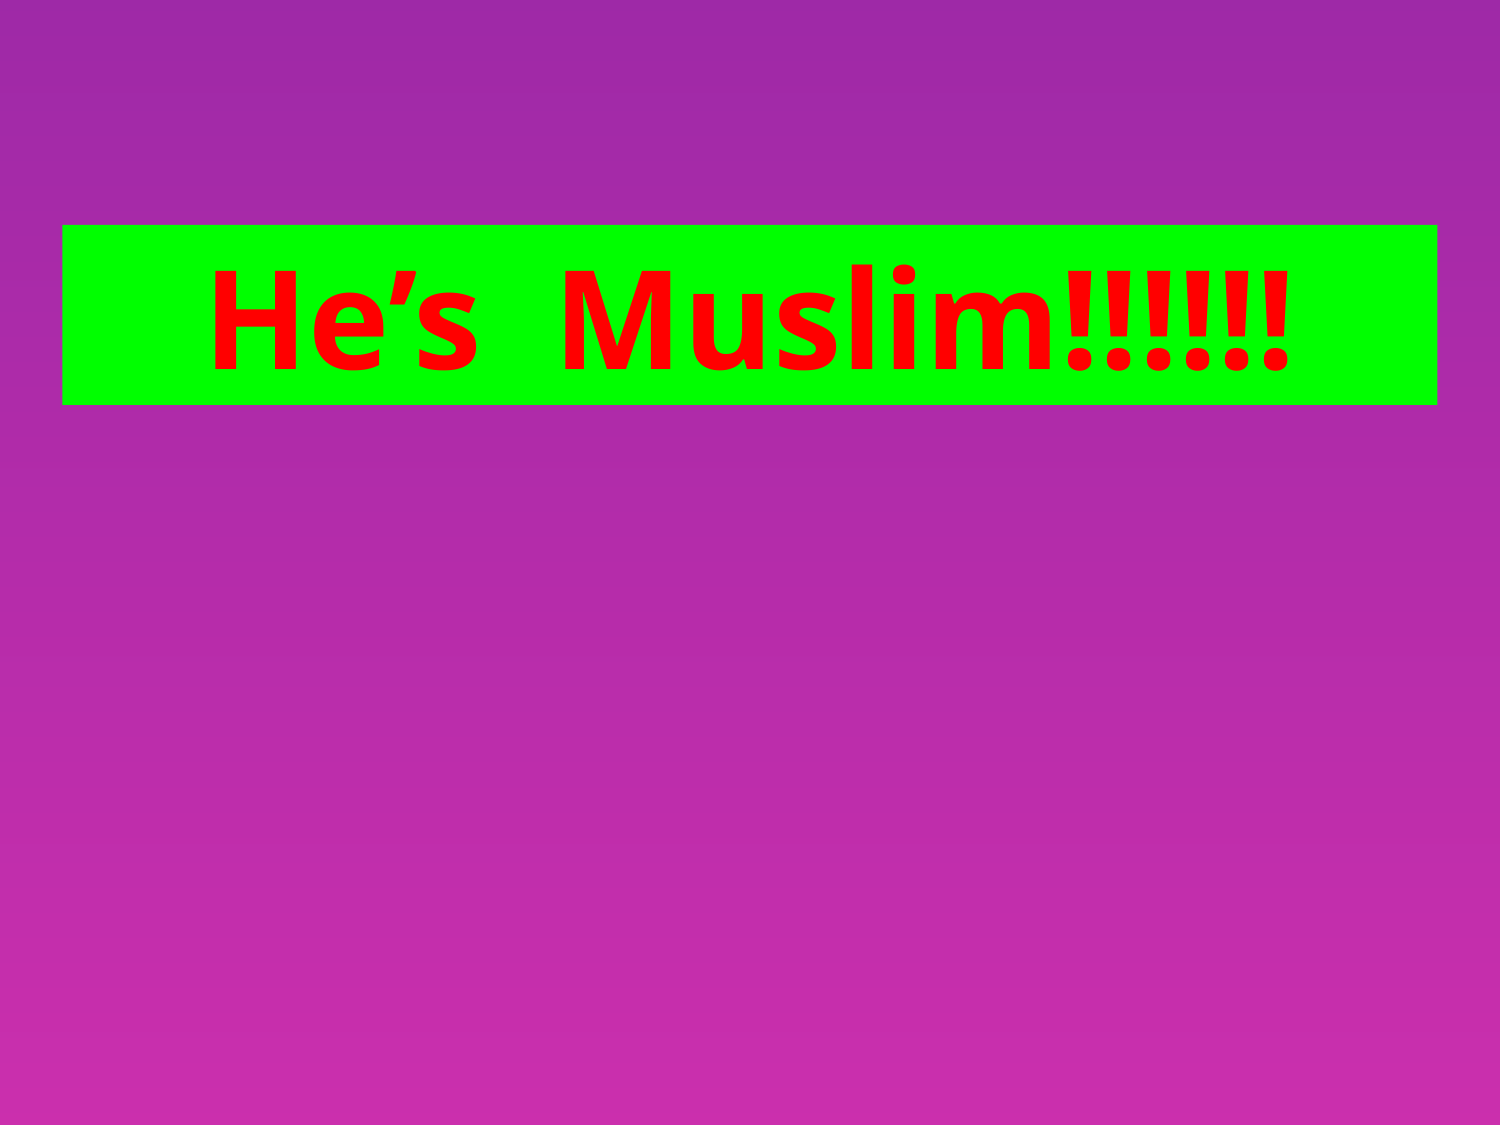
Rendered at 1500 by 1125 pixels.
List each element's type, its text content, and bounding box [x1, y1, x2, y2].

text_box He’s Muslim!!!!!! [62, 224, 1438, 405]
